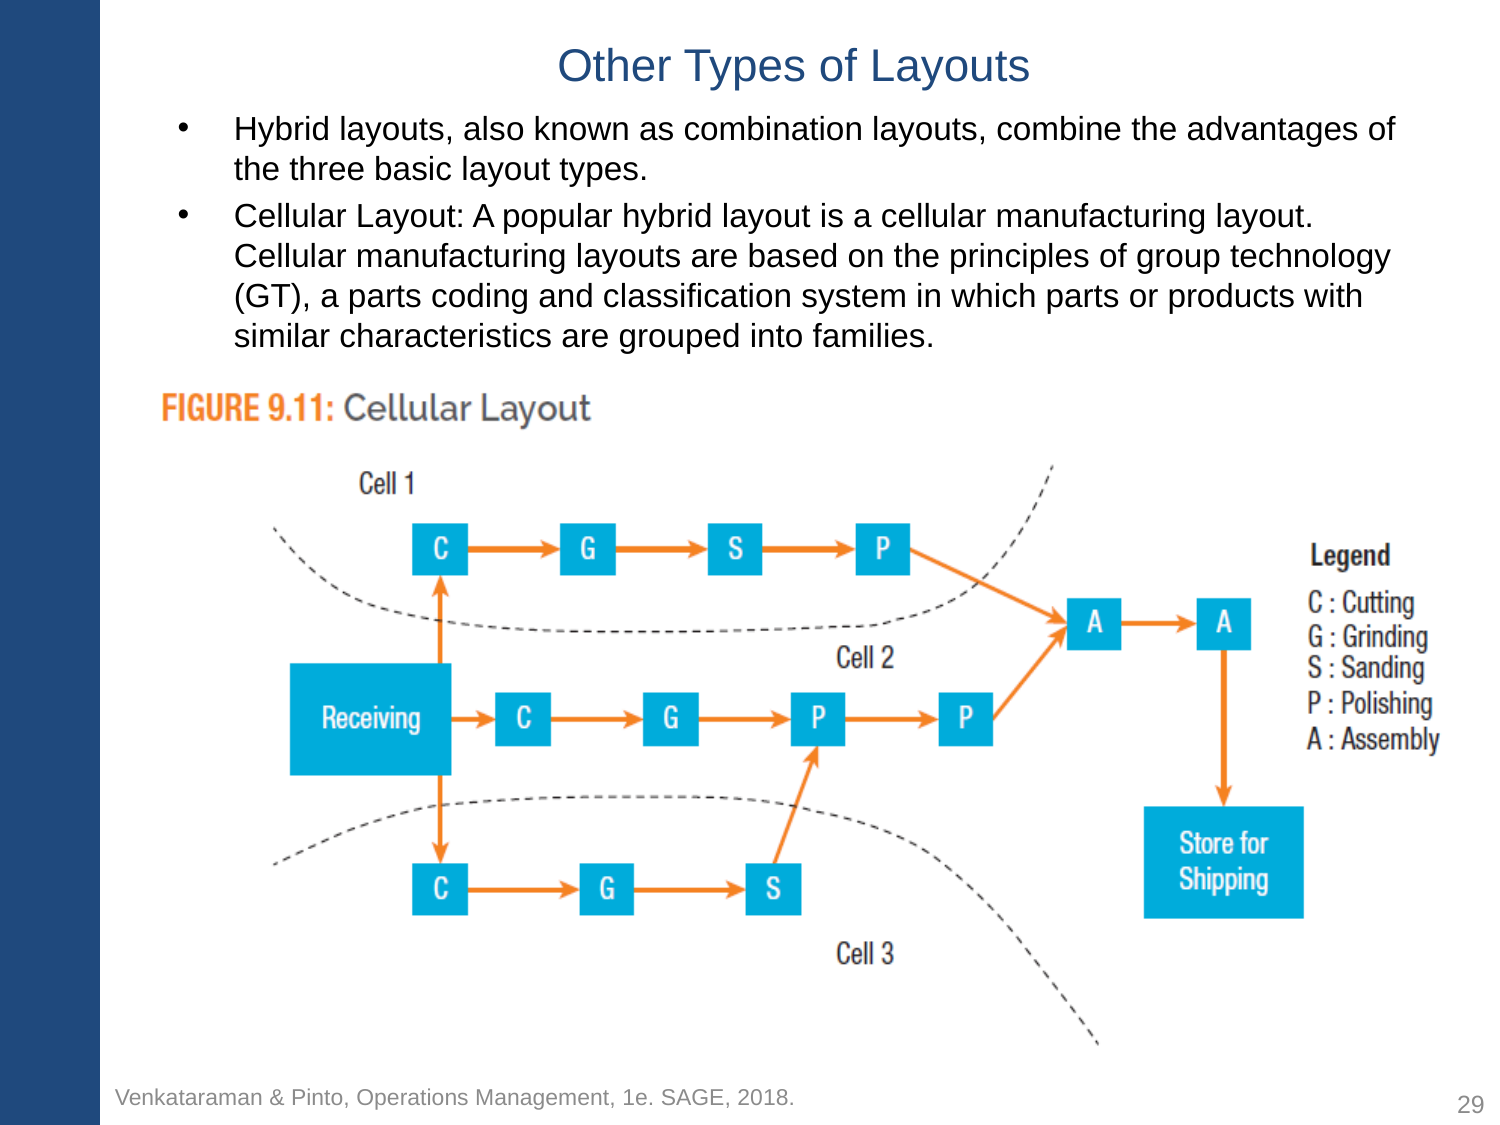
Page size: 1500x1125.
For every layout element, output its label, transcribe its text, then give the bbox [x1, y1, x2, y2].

picture [162, 374, 1459, 1080]
title Other Types of Layouts [162, 1, 1426, 99]
slide_number 29 [1425, 1083, 1500, 1124]
list Hybrid layouts, also known as combination layouts, combine the advantages of the three basic layout types. Cellular Layout: A popular hybrid layout is a cellular manufacturing layout. Cellular manufacturing layouts are based on the principles of group technology (GT), a parts coding and classification system in which parts or products with similar characteristics are grouped into families. [162, 99, 1426, 374]
footer Venkataraman & Pinto, Operations Management, 1e. SAGE, 2018. [99, 1074, 1250, 1124]
